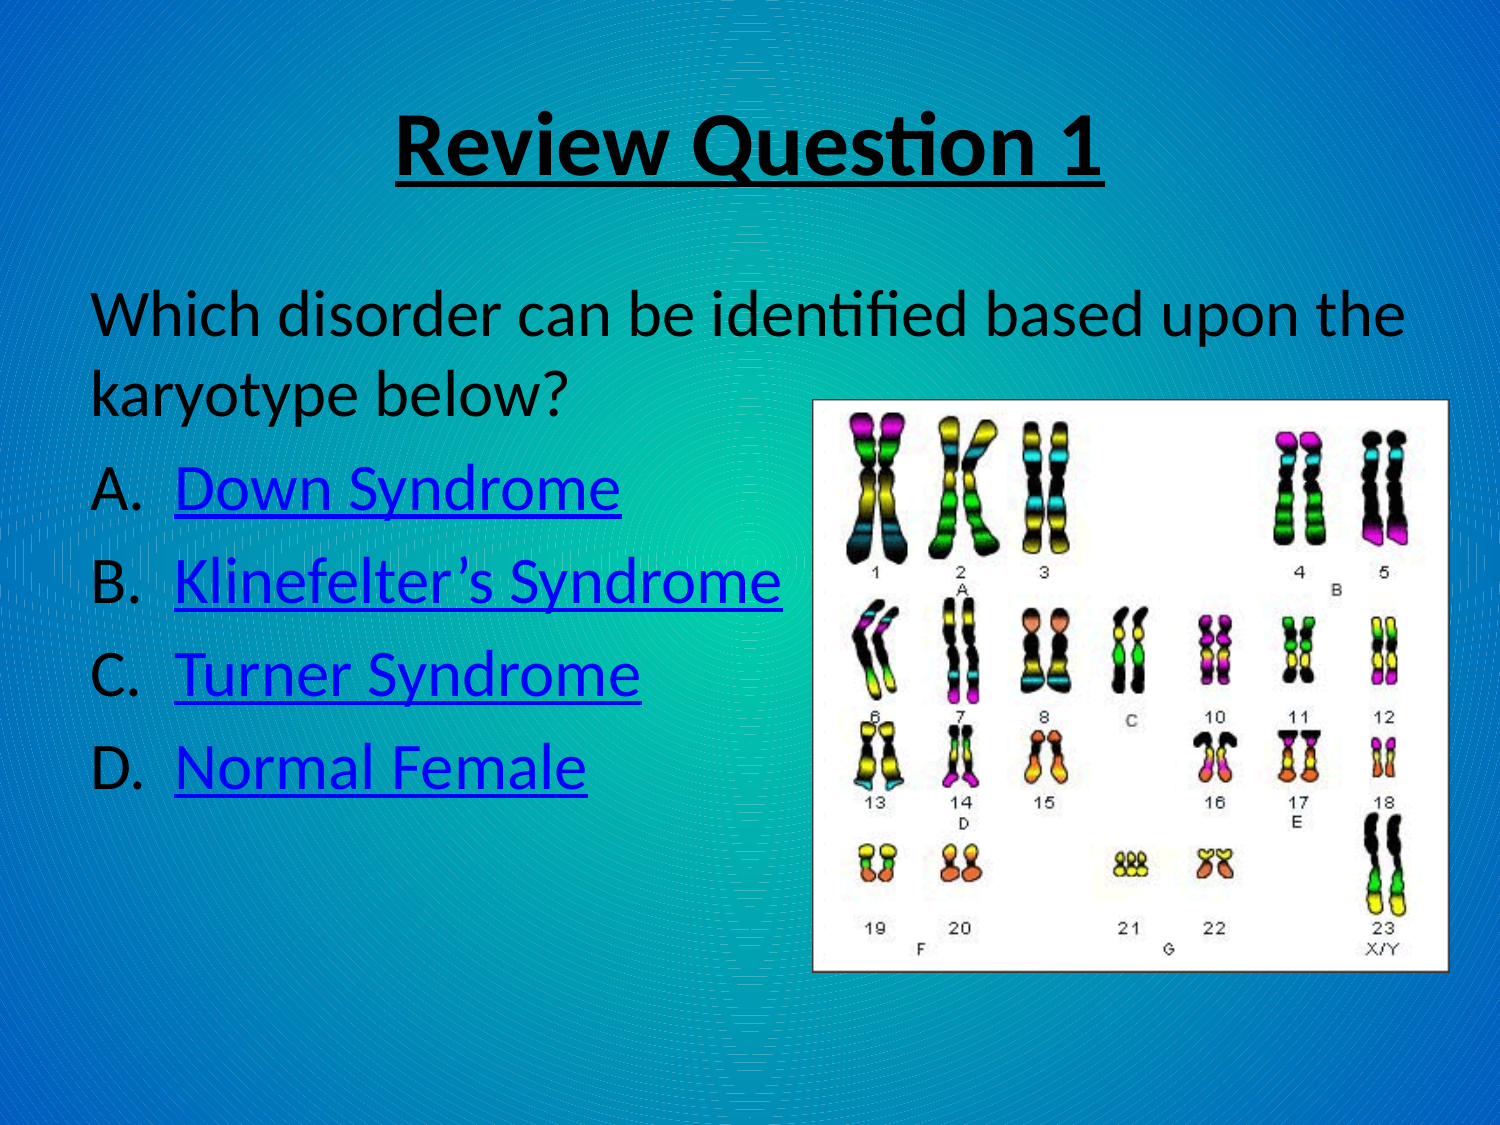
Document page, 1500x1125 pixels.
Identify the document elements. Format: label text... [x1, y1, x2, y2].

picture [812, 396, 1452, 974]
list Which disorder can be identified based upon the karyotype below? Down Syndrome Klinefelter’s Syndrome Turner Syndrome Normal Female [75, 262, 1425, 1005]
title Review Question 1 [75, 45, 1425, 233]
